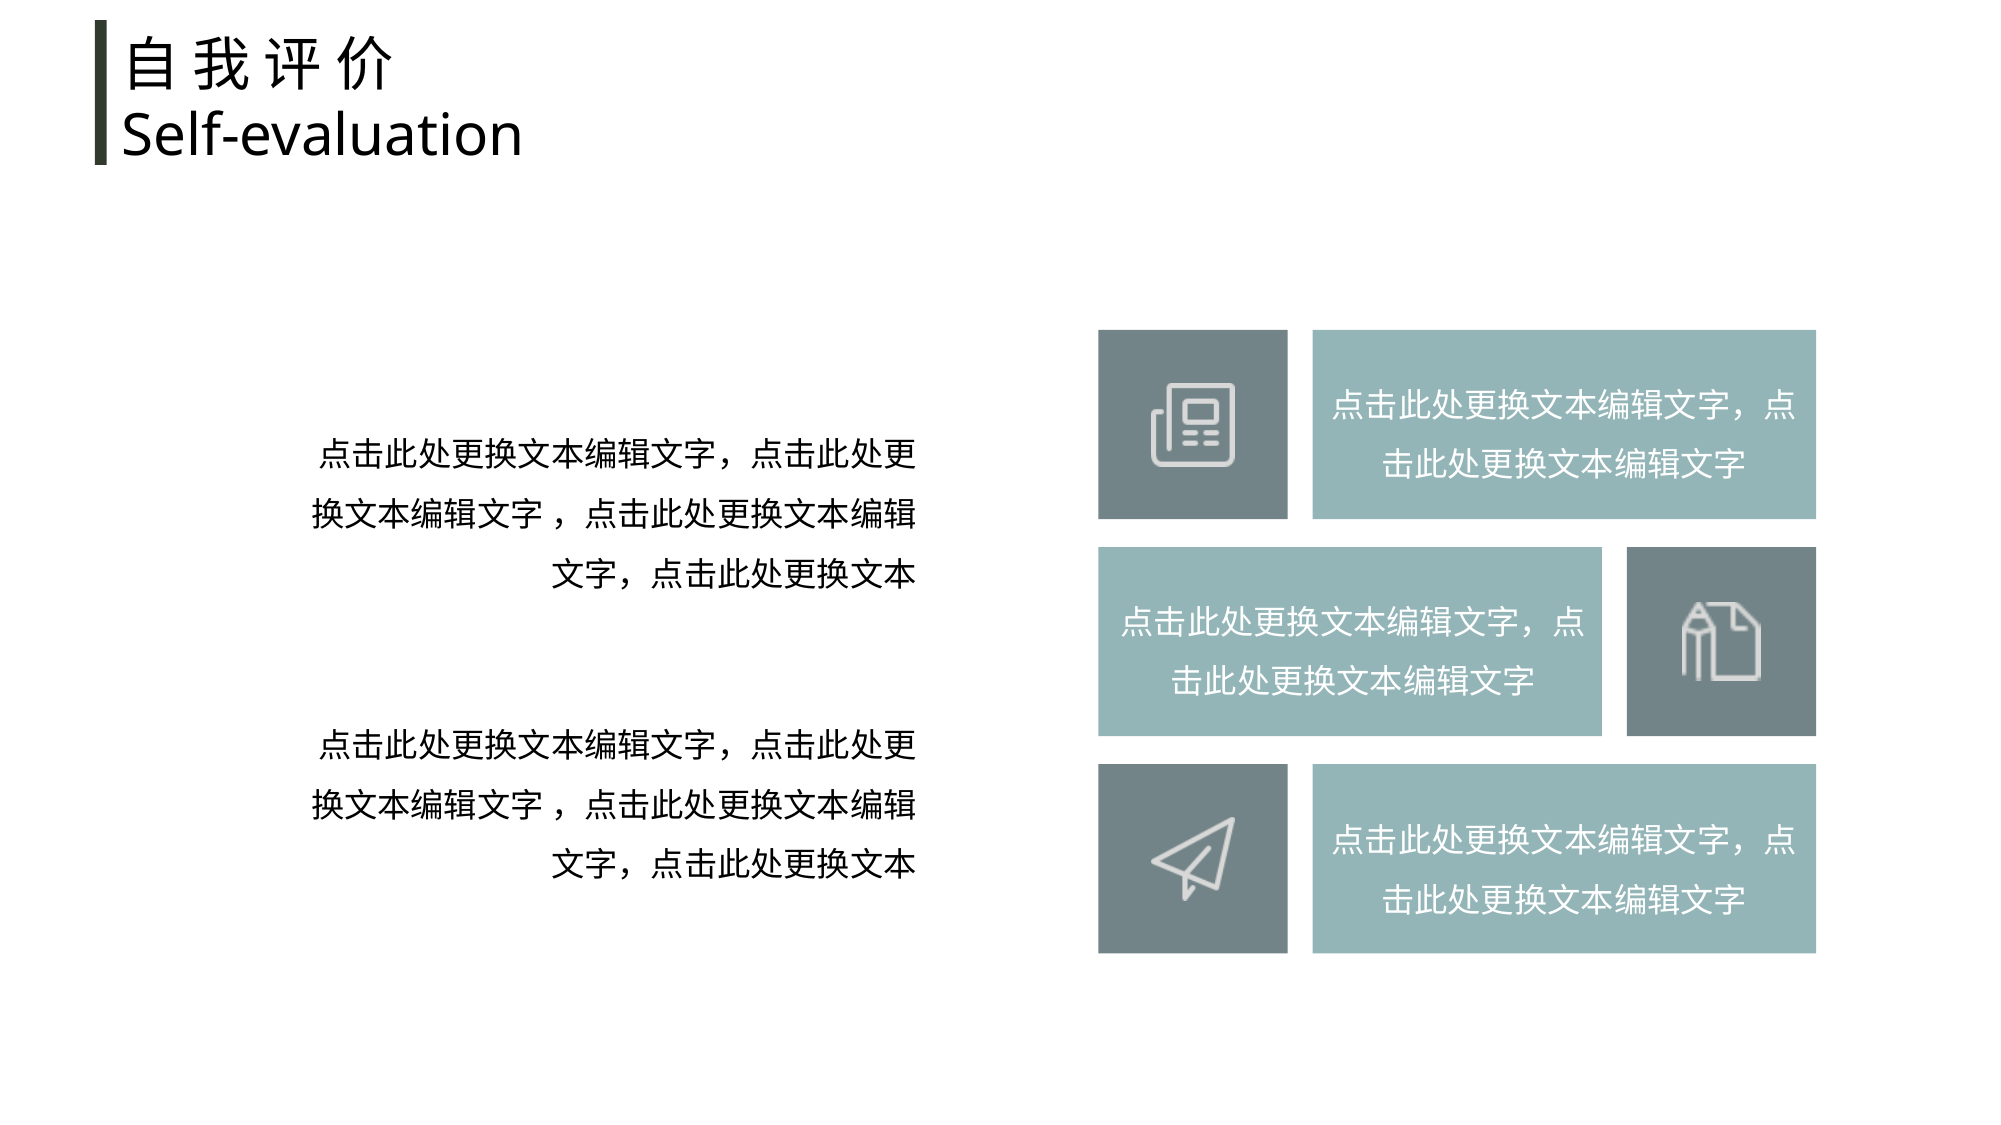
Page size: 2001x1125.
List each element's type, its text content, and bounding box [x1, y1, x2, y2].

picture [1151, 383, 1235, 467]
text_box 点击此处更换文本编辑文字，点击此处更换文本编辑文字 ，点击此处更换文本编辑文字，点击此处更换文本 [273, 405, 932, 601]
text_box 点击此处更换文本编辑文字，点击此处更换文本编辑文字 ，点击此处更换文本编辑文字，点击此处更换文本 [273, 696, 932, 891]
text_box [94, 19, 106, 166]
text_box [1098, 329, 1817, 954]
picture [1682, 602, 1761, 681]
picture [1151, 817, 1235, 901]
text_box 自 我 评 价 Self-evaluation [106, 19, 656, 175]
